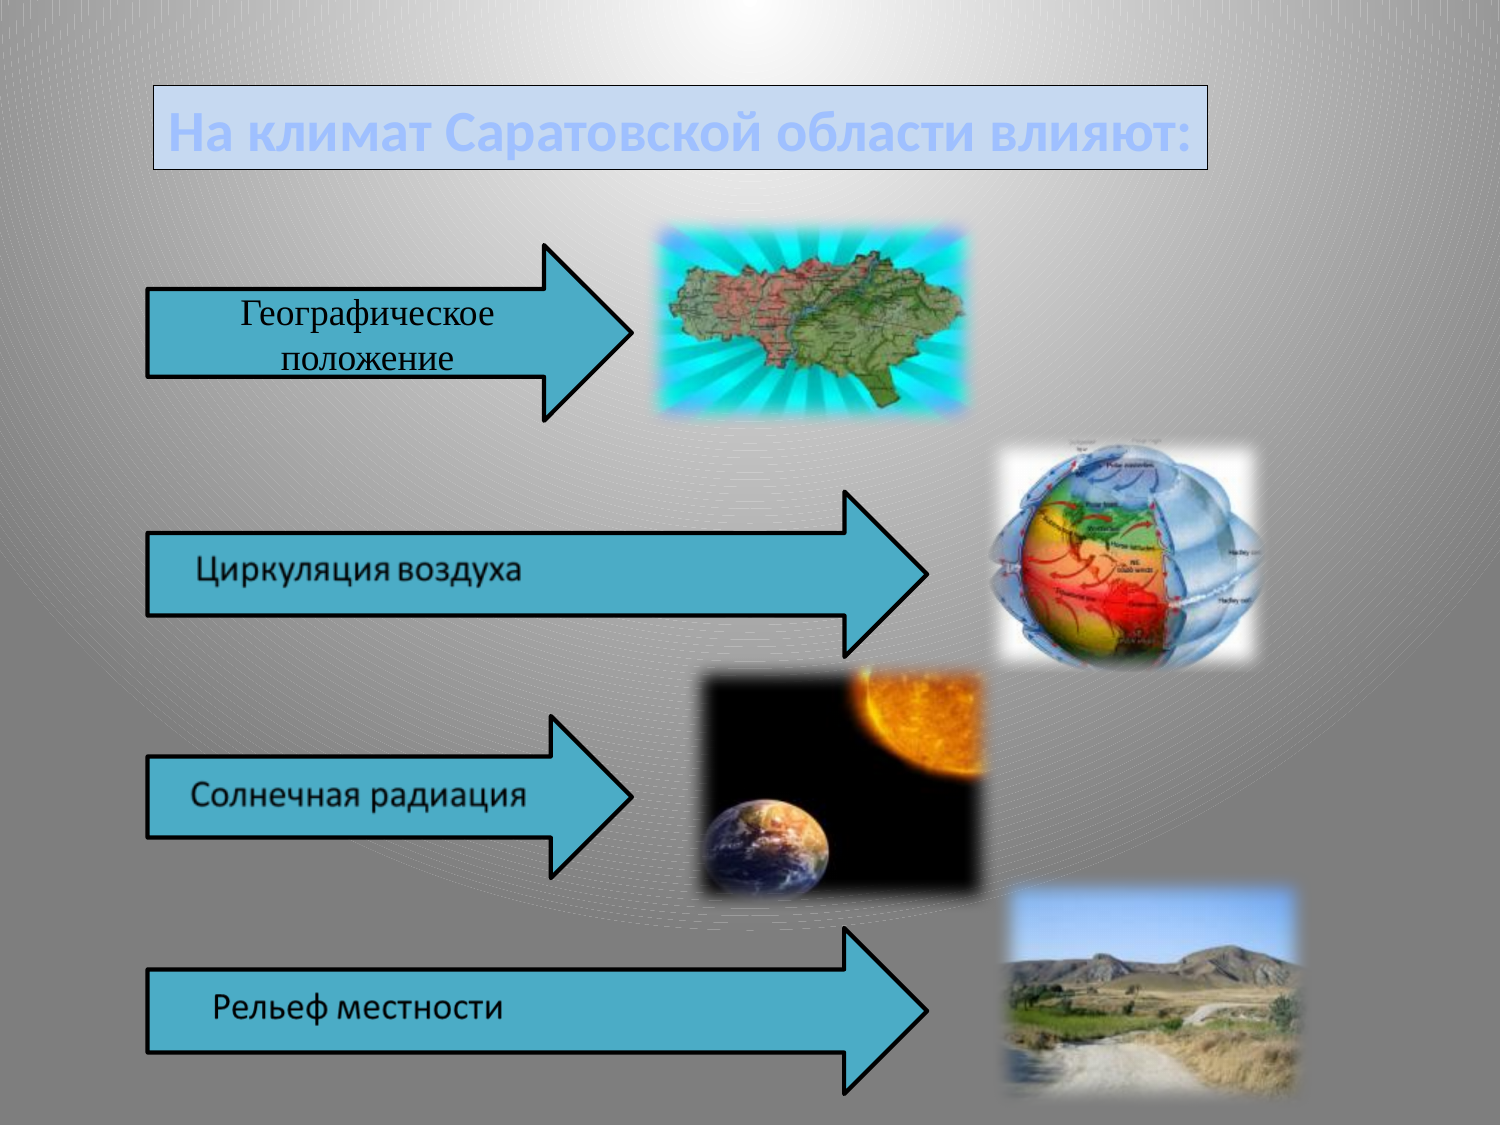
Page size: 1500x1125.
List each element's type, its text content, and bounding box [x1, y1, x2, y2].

text_box [145, 714, 634, 881]
text_box На климат Саратовской области влияют: [153, 85, 1208, 170]
text_box [145, 489, 930, 655]
picture [188, 970, 528, 1052]
text_box Географическое положение [145, 243, 634, 423]
picture [170, 533, 546, 615]
text_box [145, 925, 930, 1096]
picture [165, 758, 551, 840]
picture [641, 212, 1313, 1110]
